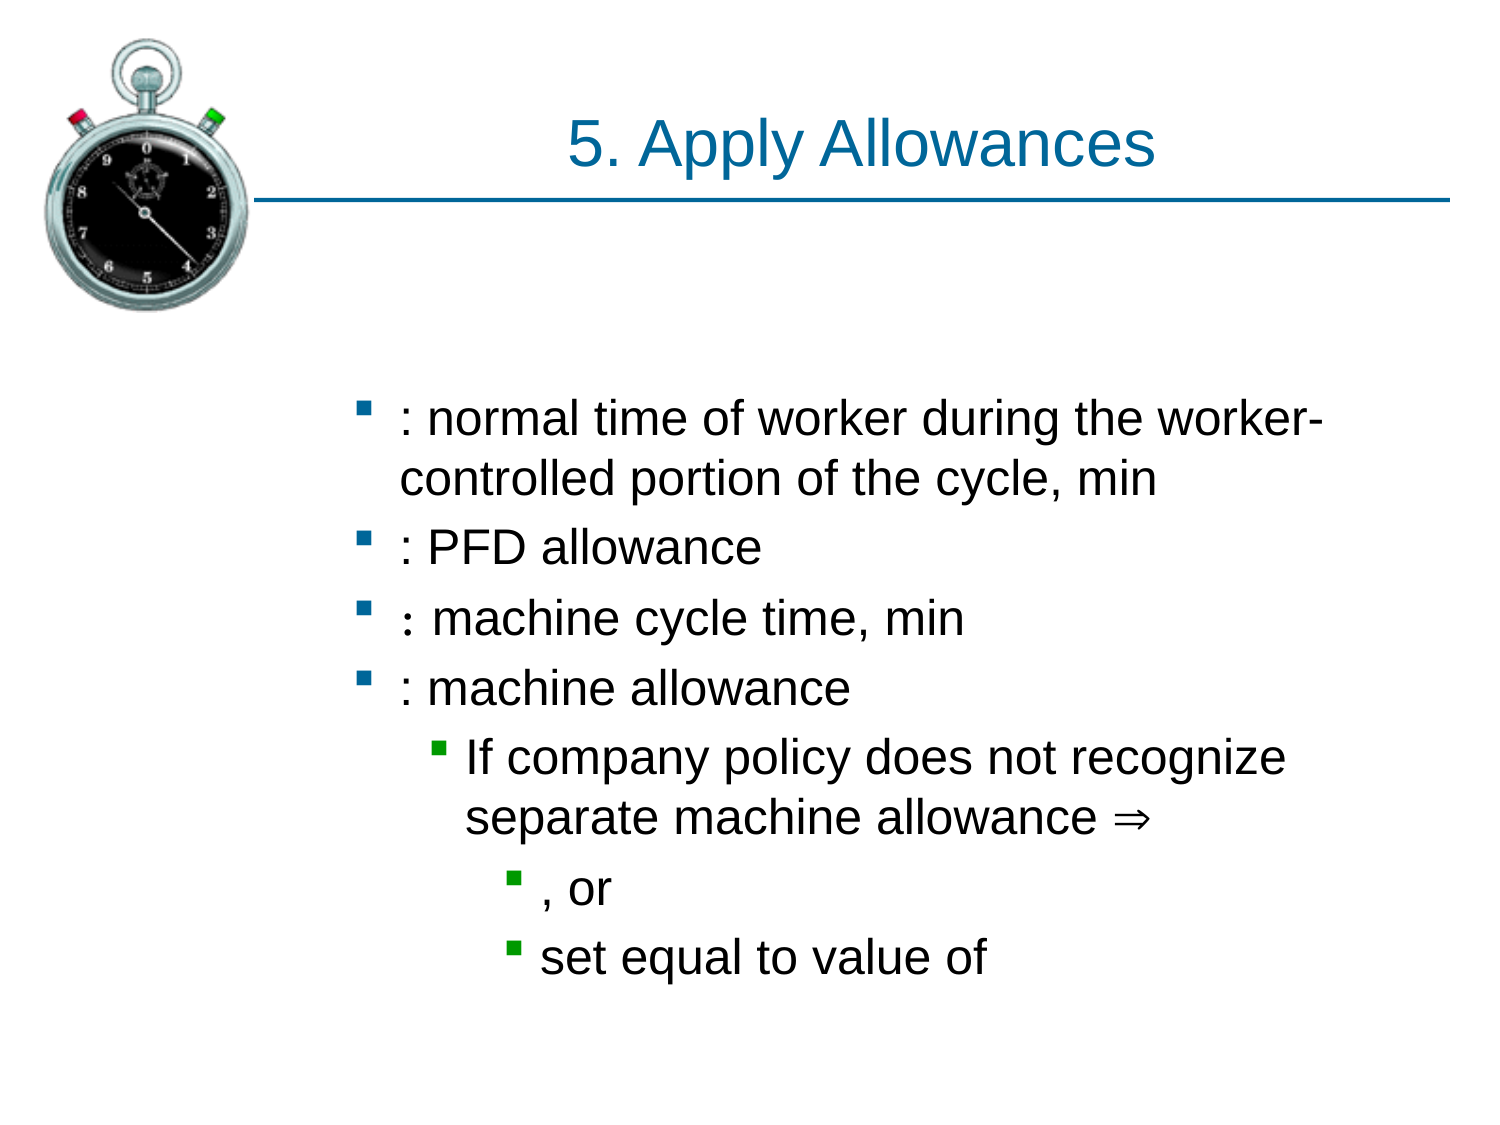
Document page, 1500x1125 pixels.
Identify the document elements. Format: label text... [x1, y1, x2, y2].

picture [37, 37, 254, 313]
title 5. Apply Allowances [275, 37, 1450, 188]
